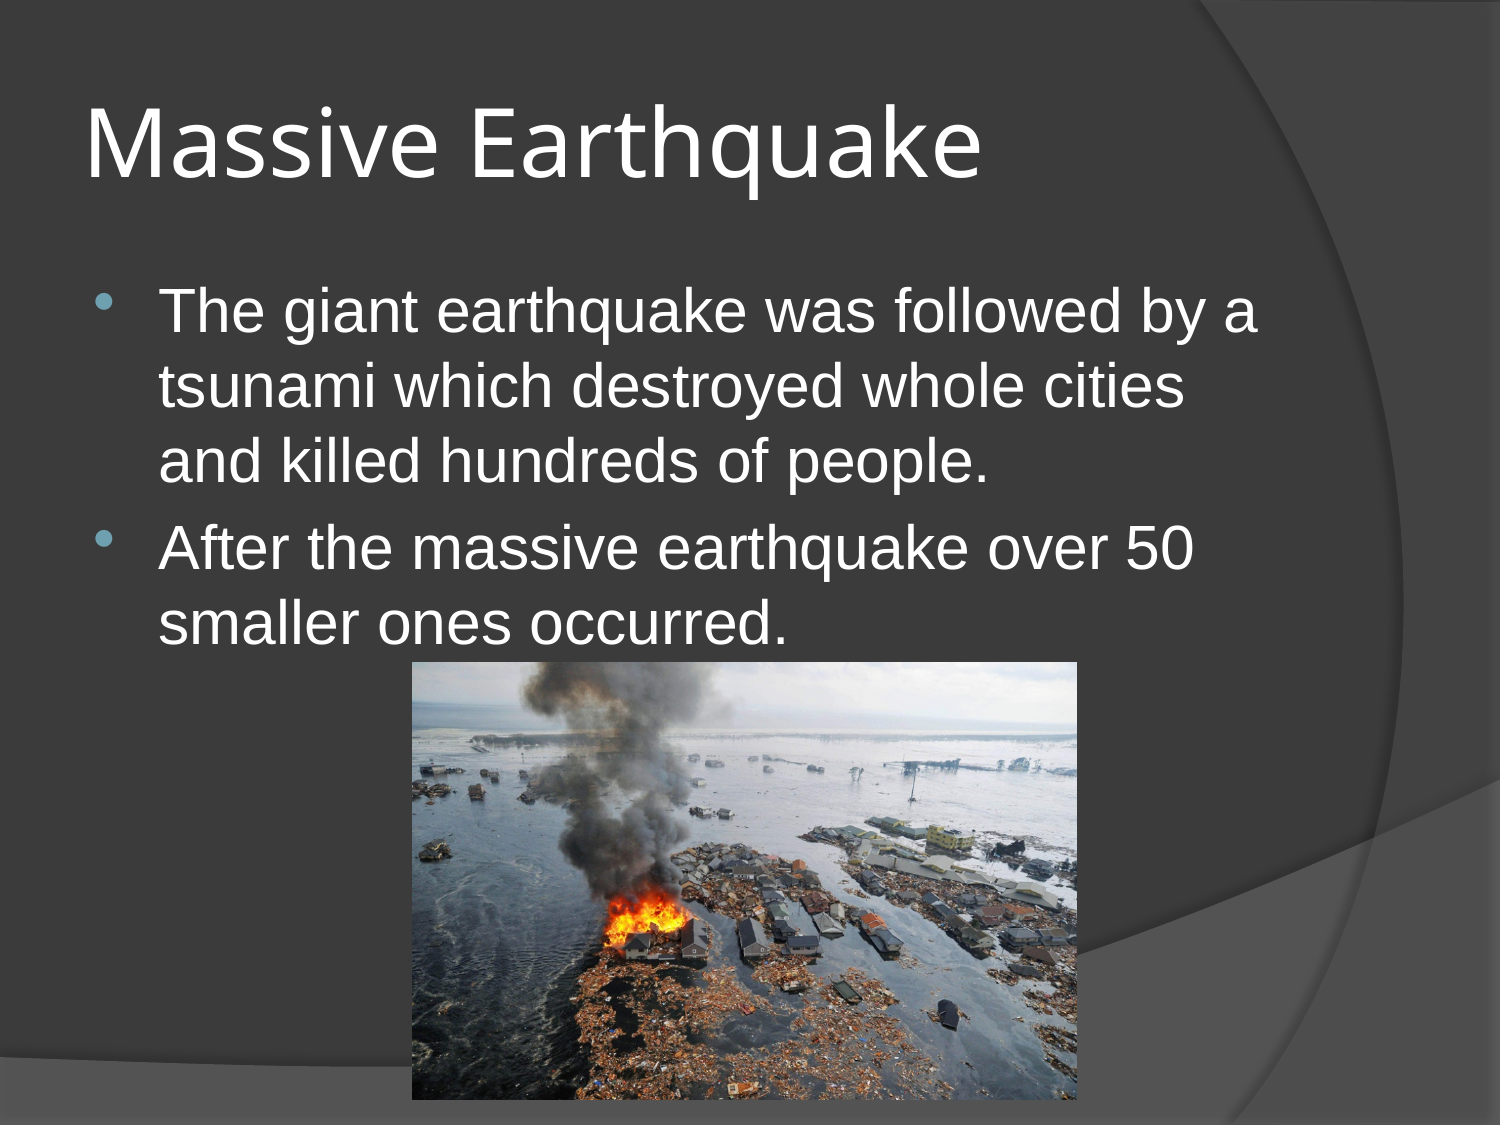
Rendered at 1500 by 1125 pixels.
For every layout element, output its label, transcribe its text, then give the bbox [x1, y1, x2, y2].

picture [412, 662, 1078, 1101]
title Massive Earthquake [75, 45, 1300, 233]
list The giant earthquake was followed by a tsunami which destroyed whole cities and killed hundreds of people. After the massive earthquake over 50 smaller ones occurred. [75, 262, 1300, 1005]
